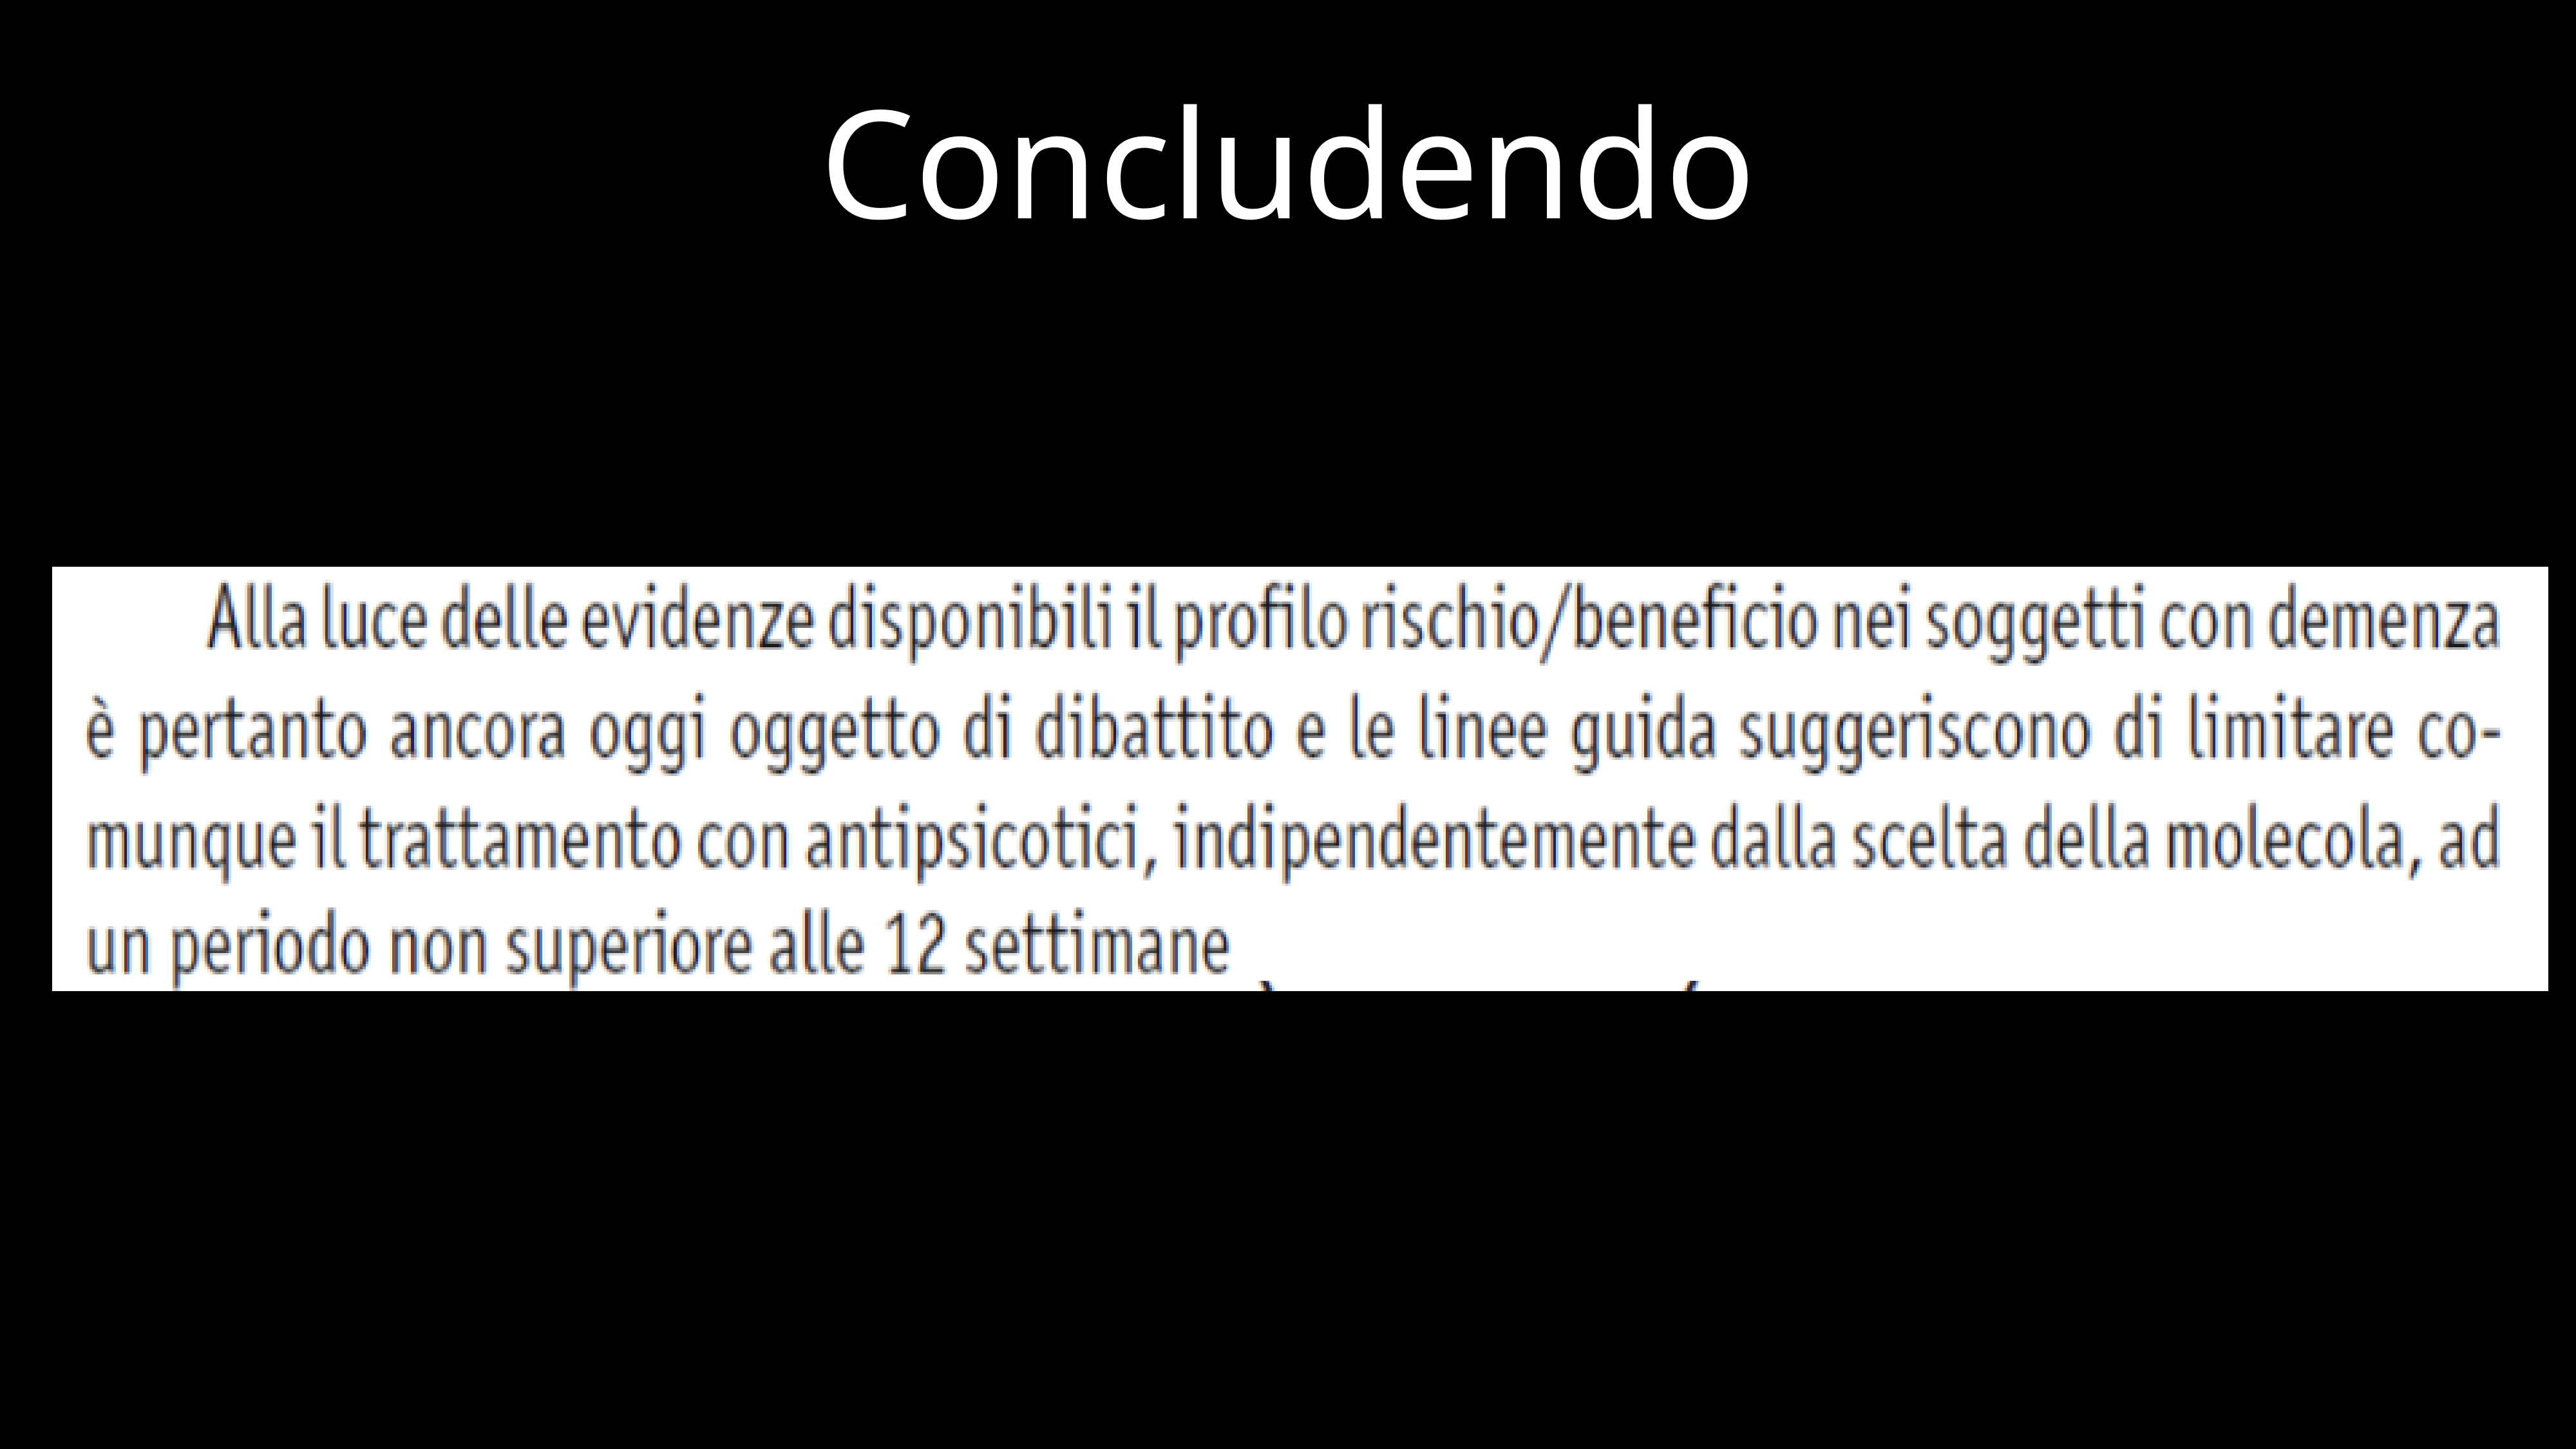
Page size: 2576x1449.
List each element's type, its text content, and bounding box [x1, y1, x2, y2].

picture [52, 567, 2548, 991]
title Concludendo [178, 37, 2398, 279]
